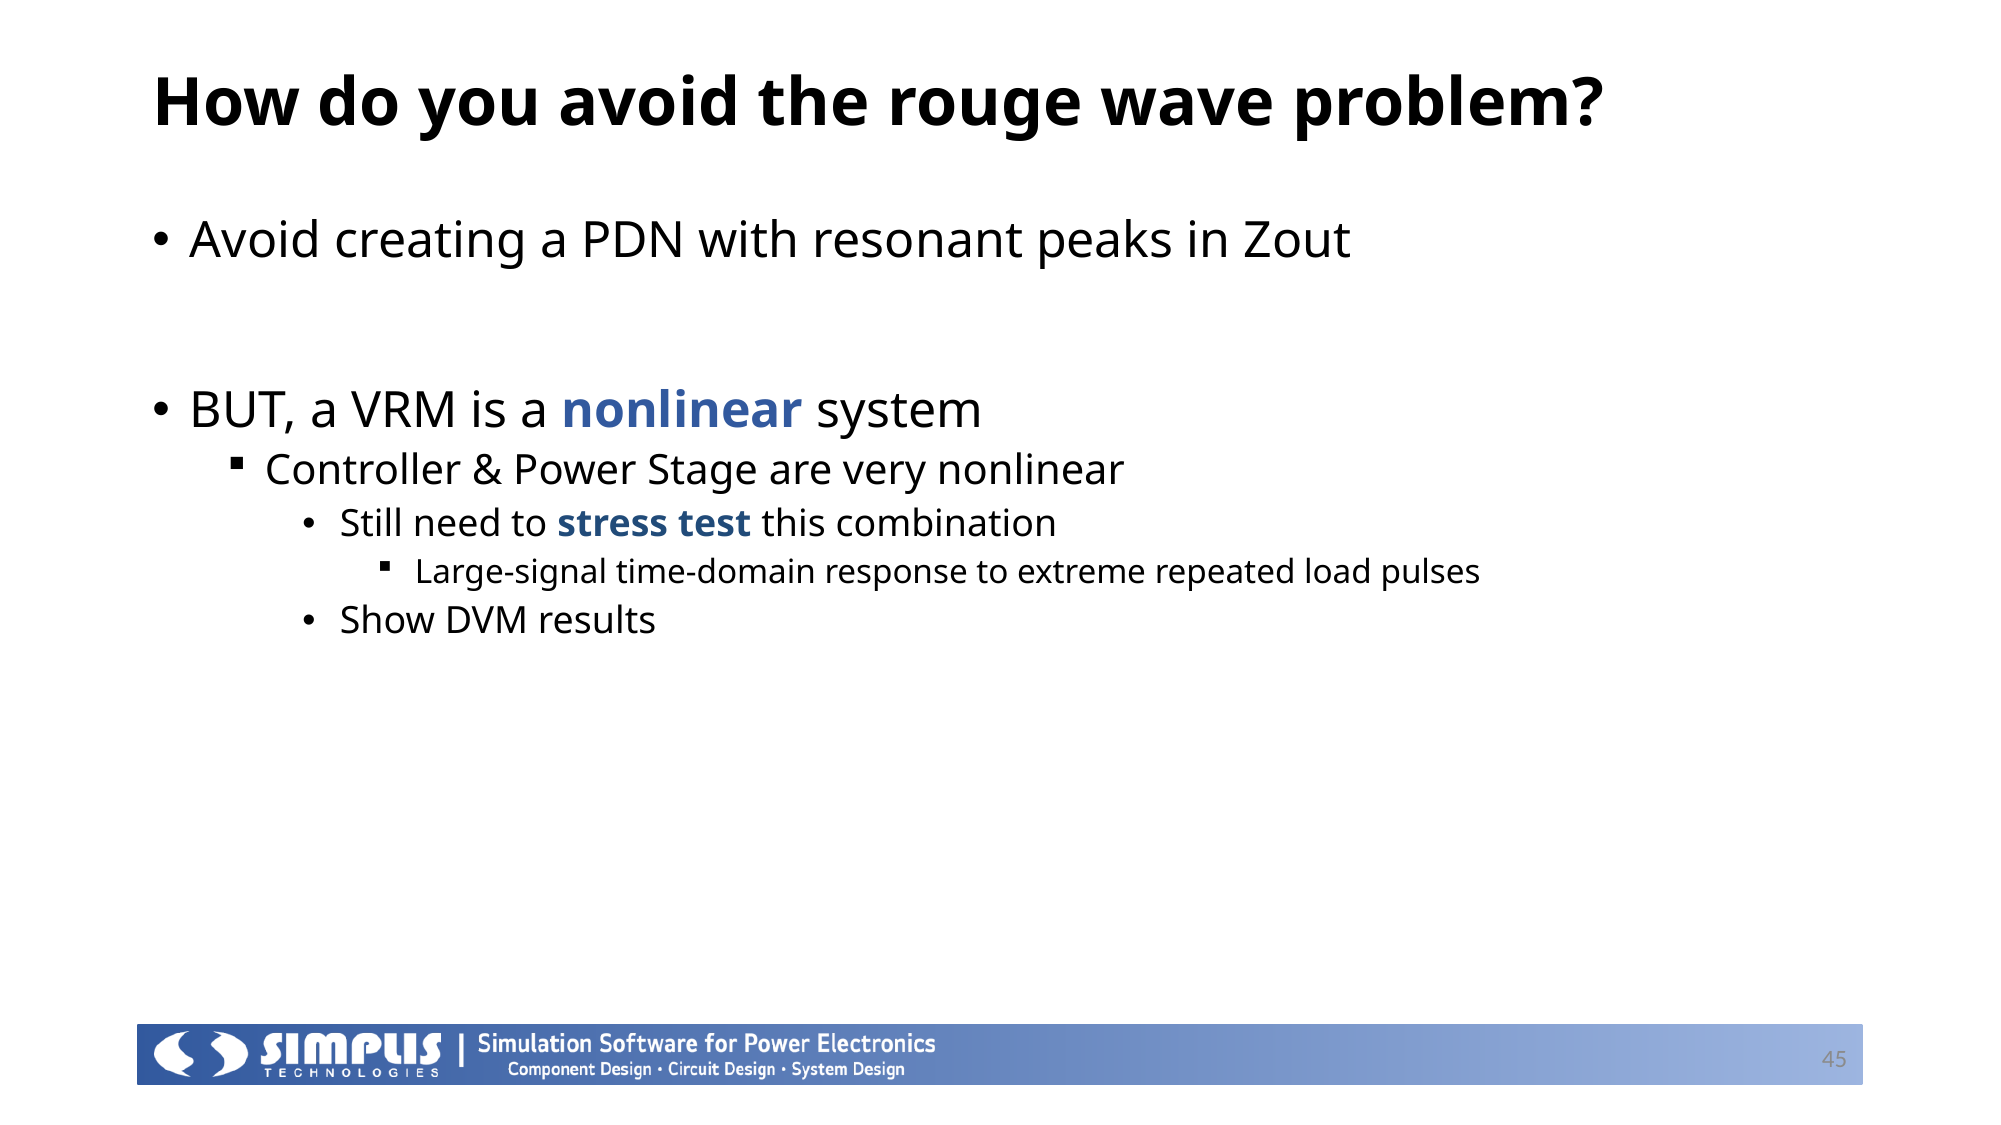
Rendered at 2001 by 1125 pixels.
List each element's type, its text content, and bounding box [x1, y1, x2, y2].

picture [154, 1014, 945, 1108]
slide_number 45 [1412, 1027, 1863, 1088]
list Avoid creating a PDN with resonant peaks in Zout BUT, a VRM is a nonlinear system Controller & Power Stage are very nonlinear Still need to stress test this combination Large-signal time-domain response to extreme repeated load pulses Show DVM results [137, 206, 1863, 1014]
title How do you avoid the rouge wave problem? [137, 37, 1863, 172]
